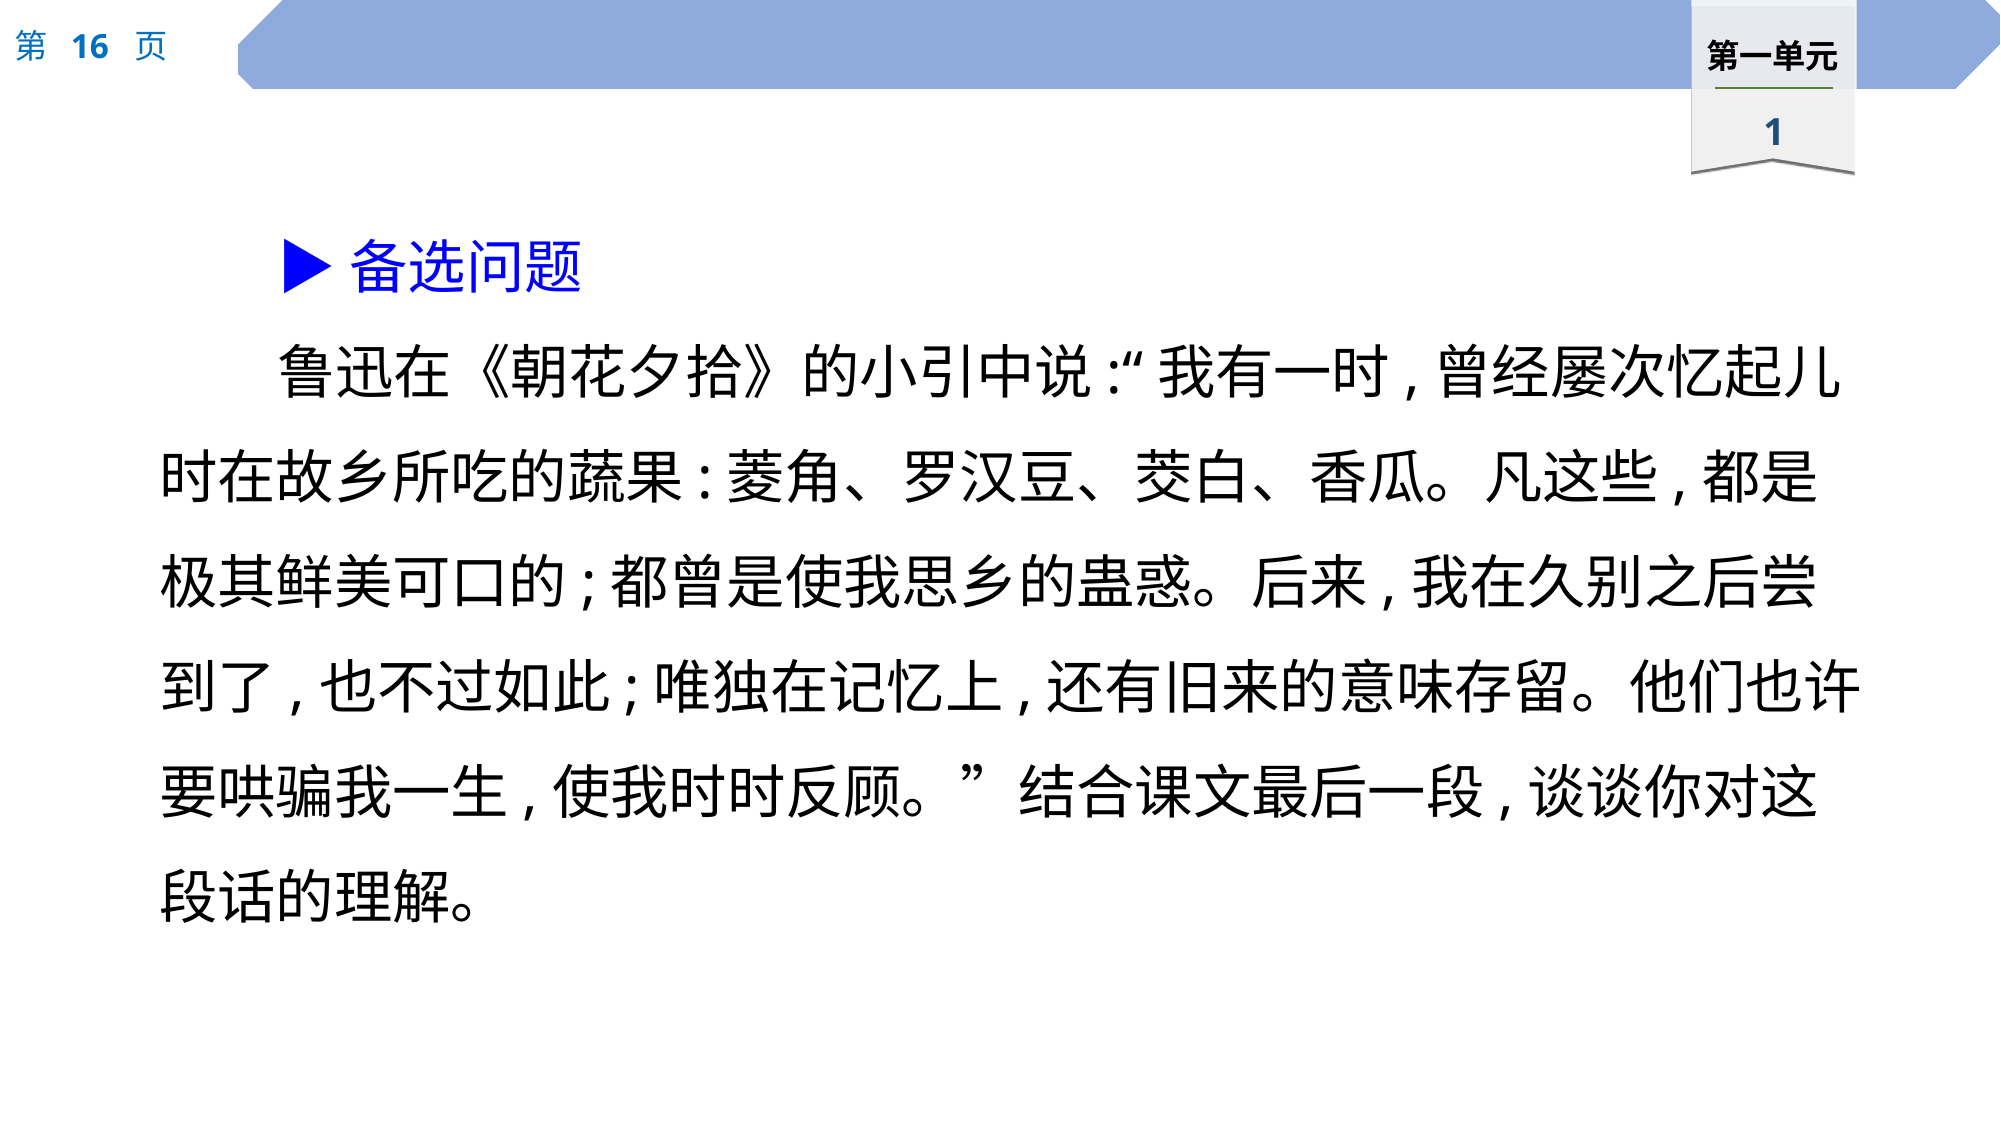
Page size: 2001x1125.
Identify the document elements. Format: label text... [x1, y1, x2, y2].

list ▶备选问题 [144, 187, 1844, 292]
list 鲁迅在《朝花夕拾》的小引中说:“我有一时,曾经屡次忆起儿时在故乡所吃的蔬果:菱角、罗汉豆、茭白、香瓜。凡这些,都是极其鲜美可口的;都曾是使我思乡的蛊惑。后来,我在久别之后尝到了,也不过如此;唯独在记忆上,还有旧来的意味存留。他们也许要哄骗我一生,使我时时反顾。”结合课文最后一段,谈谈你对这段话的理解。 [144, 292, 1879, 598]
